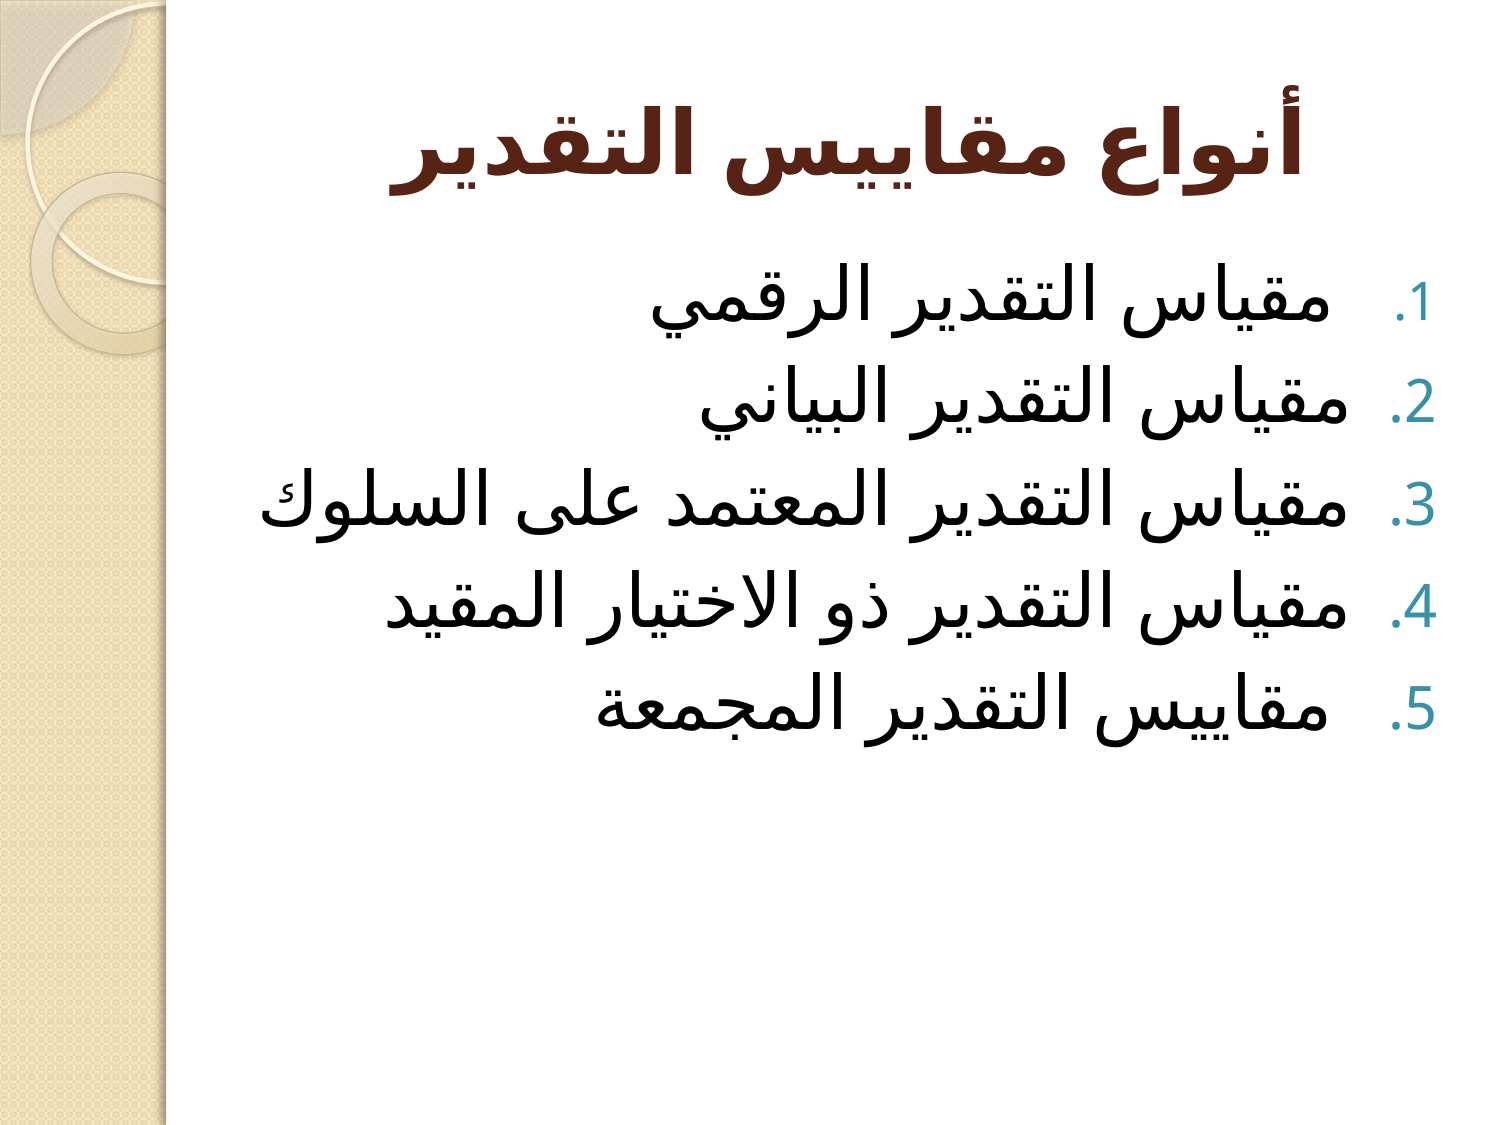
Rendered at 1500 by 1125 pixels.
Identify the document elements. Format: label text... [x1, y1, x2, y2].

list مقياس التقدير الرقمي مقياس التقدير البياني مقياس التقدير المعتمد على السلوك مقياس التقدير ذو الاختيار المقيد مقاييس التقدير المجمعة [235, 237, 1466, 1025]
title أنواع مقاييس التقدير [235, 45, 1466, 233]
